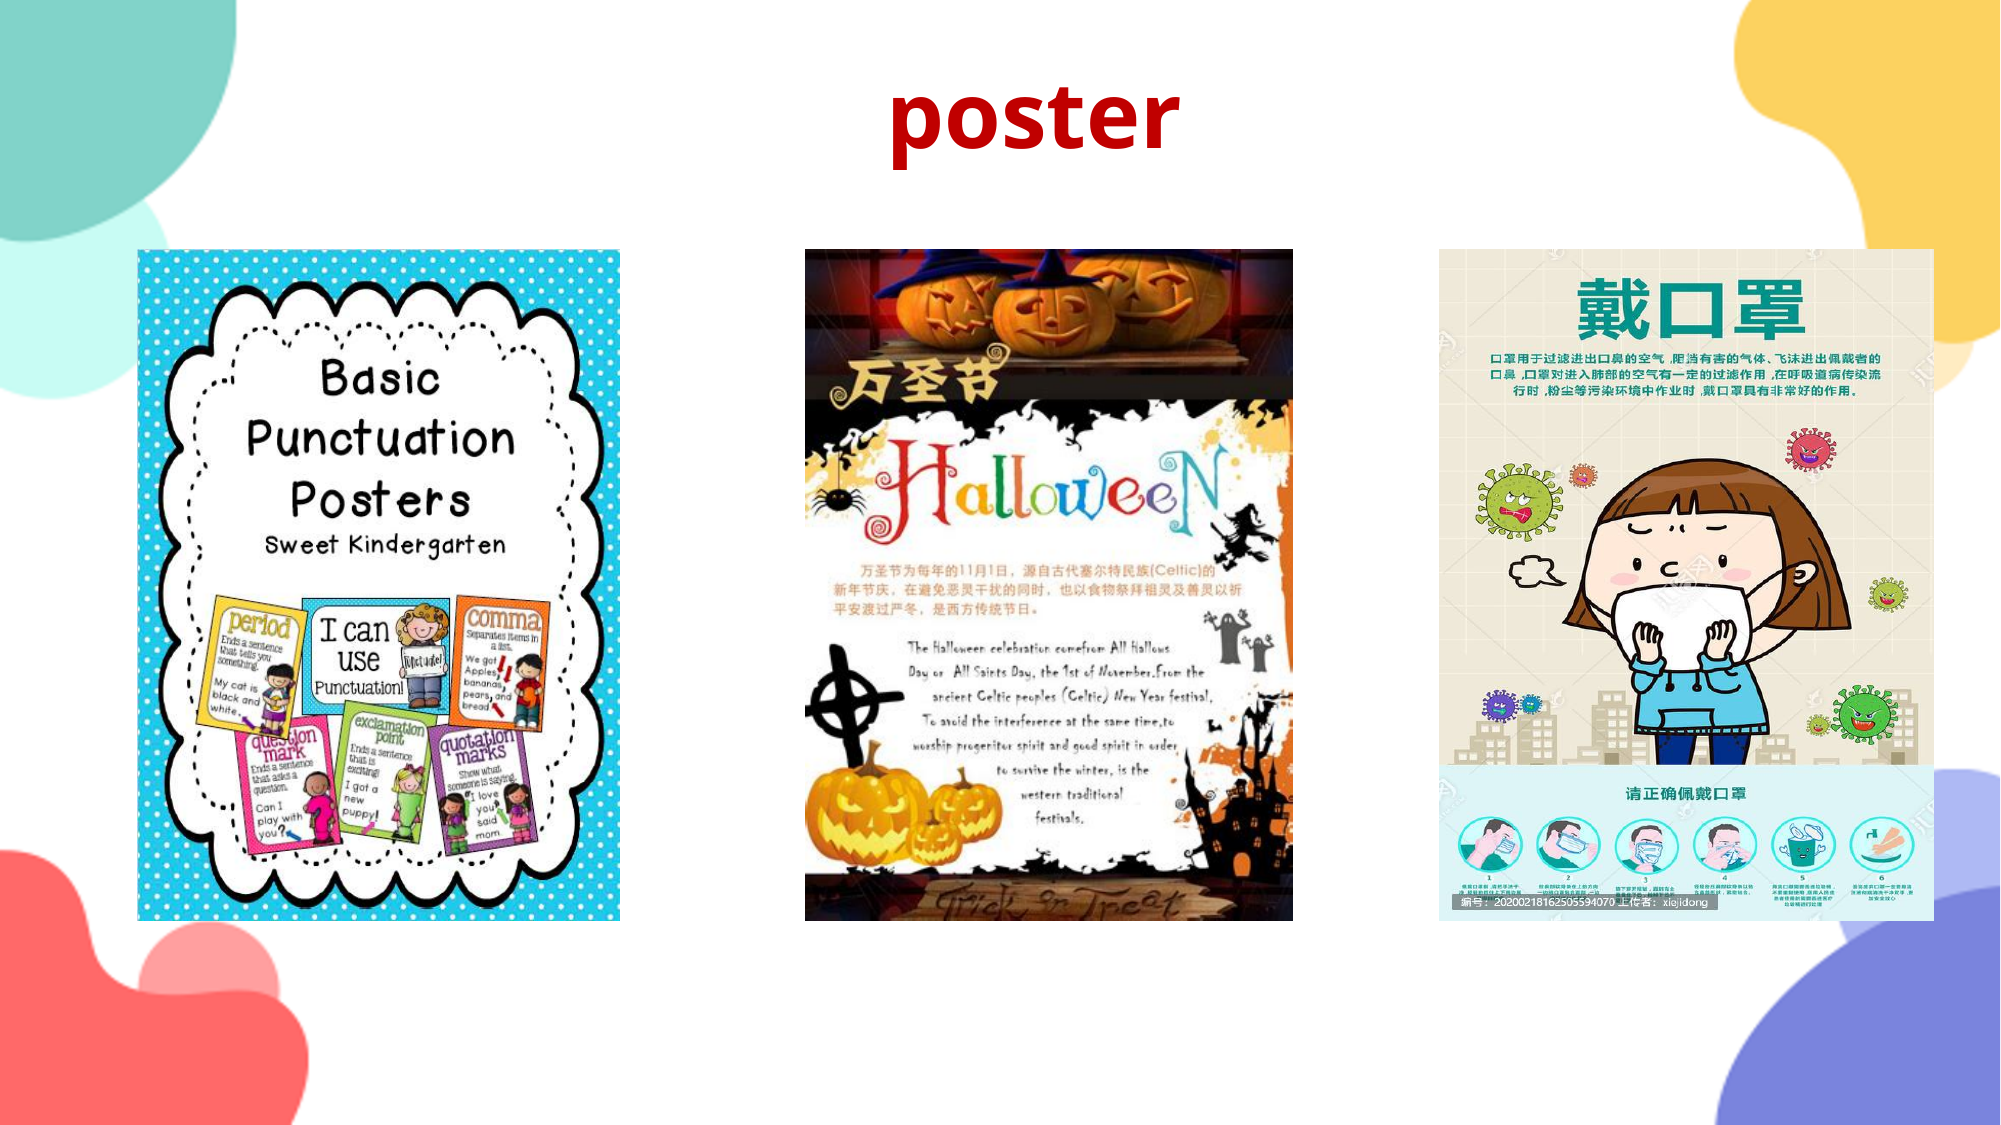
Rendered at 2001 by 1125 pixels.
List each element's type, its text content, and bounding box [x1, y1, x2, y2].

text_box poster [871, 49, 1198, 175]
picture [0, 0, 2001, 1125]
